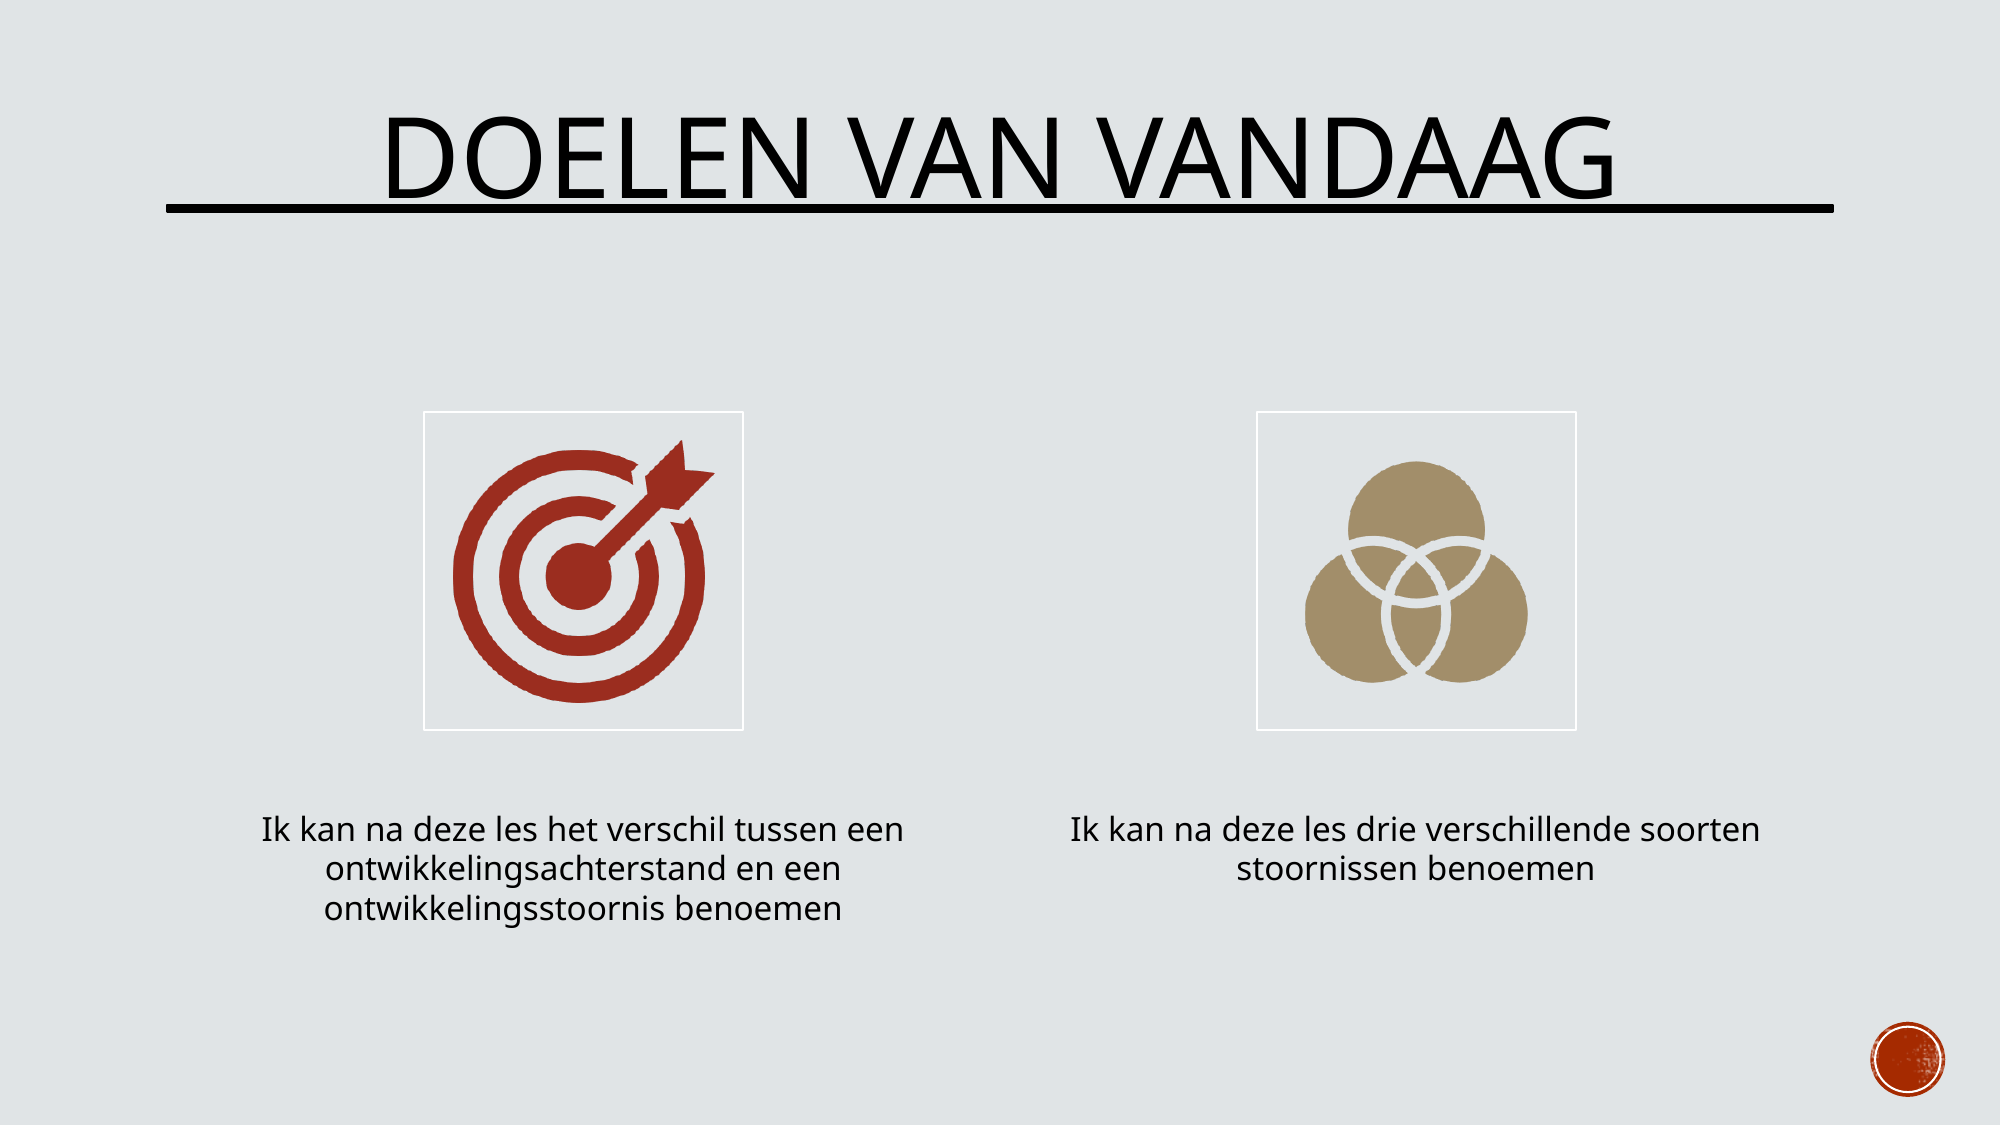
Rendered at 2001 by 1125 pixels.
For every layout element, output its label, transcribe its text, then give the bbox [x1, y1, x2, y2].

text_box [166, 204, 1834, 213]
title Doelen van vandaag [105, 40, 1895, 285]
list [190, 376, 1815, 961]
